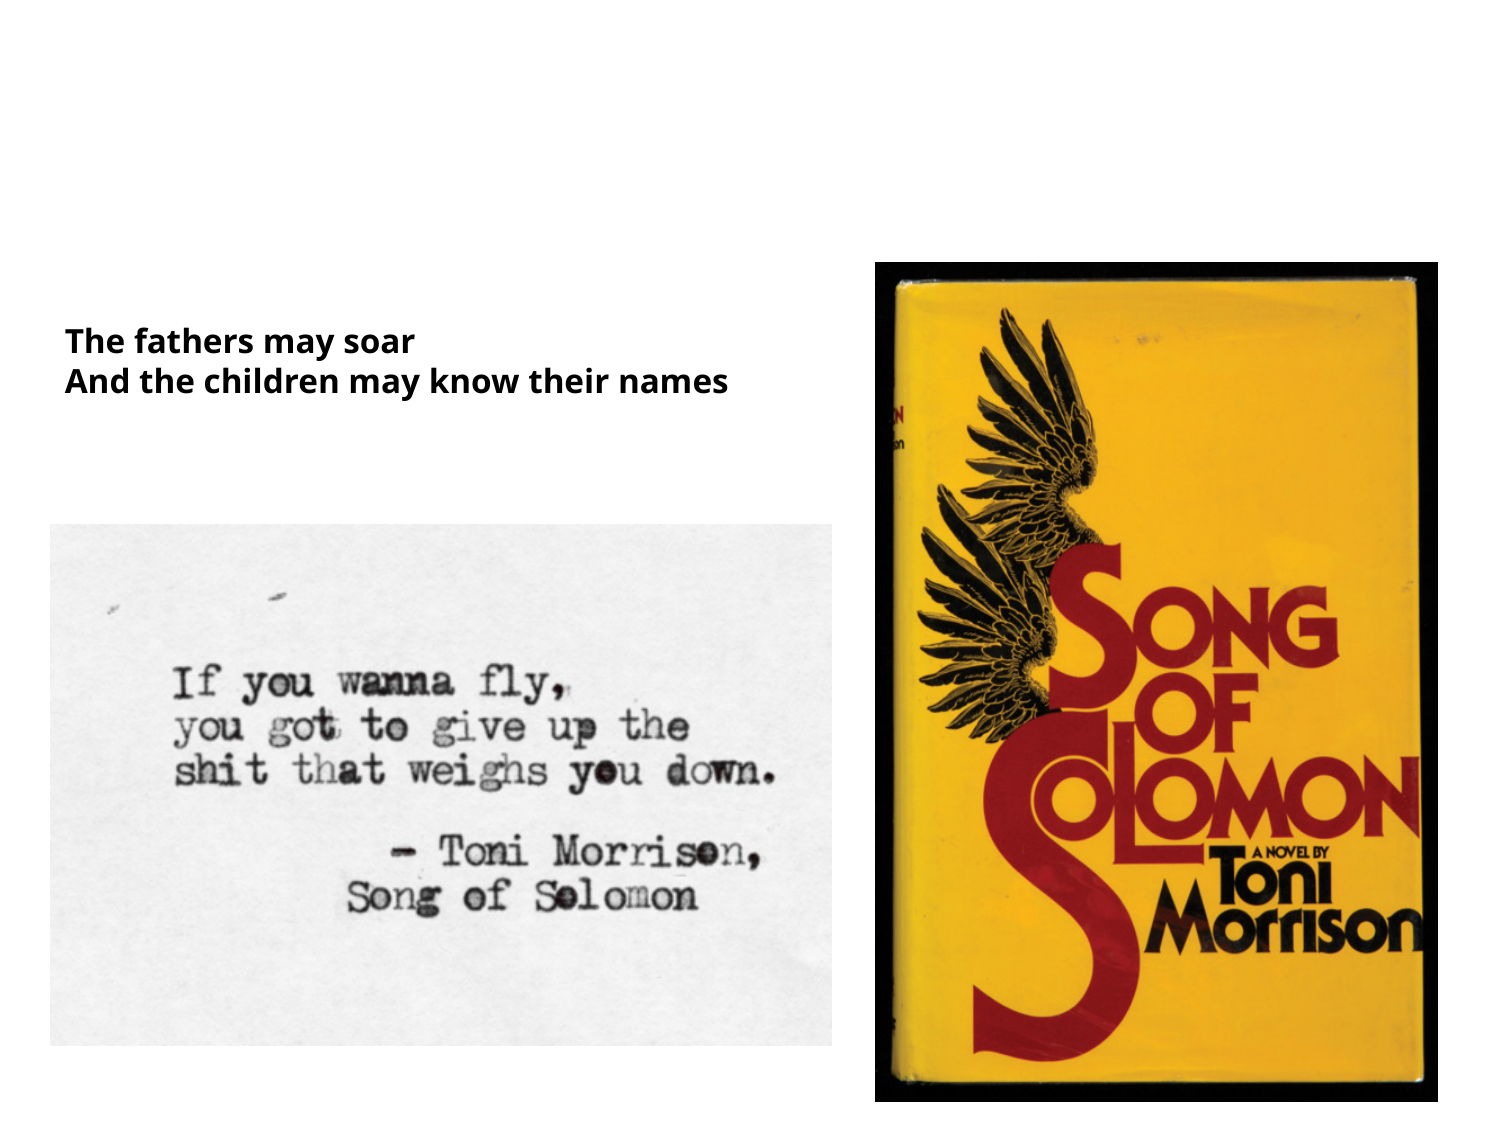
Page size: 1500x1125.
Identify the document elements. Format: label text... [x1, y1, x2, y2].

picture [874, 262, 1438, 1102]
text_box The fathers may soar And the children may know their names [50, 312, 850, 408]
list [49, 524, 832, 1046]
